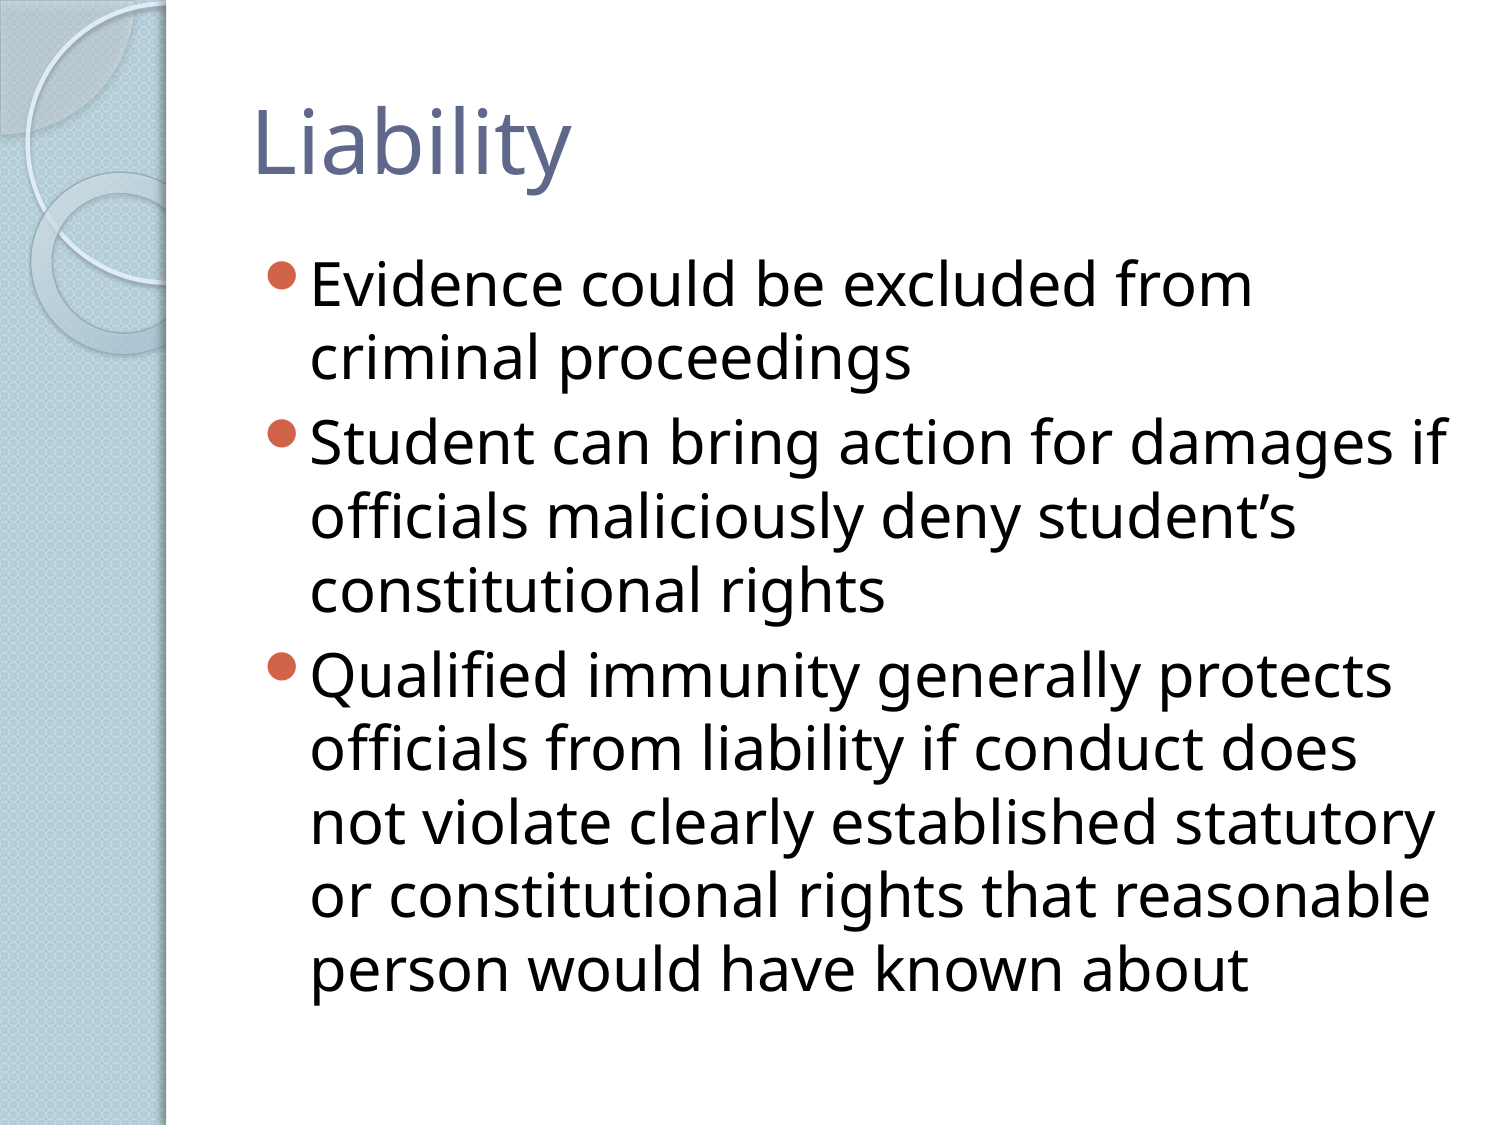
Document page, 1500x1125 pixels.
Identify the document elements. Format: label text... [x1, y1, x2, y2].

list Evidence could be excluded from criminal proceedings Student can bring action for damages if officials maliciously deny student’s constitutional rights Qualified immunity generally protects officials from liability if conduct does not violate clearly established statutory or constitutional rights that reasonable person would have known about [235, 237, 1466, 1025]
title Liability [235, 45, 1466, 233]
